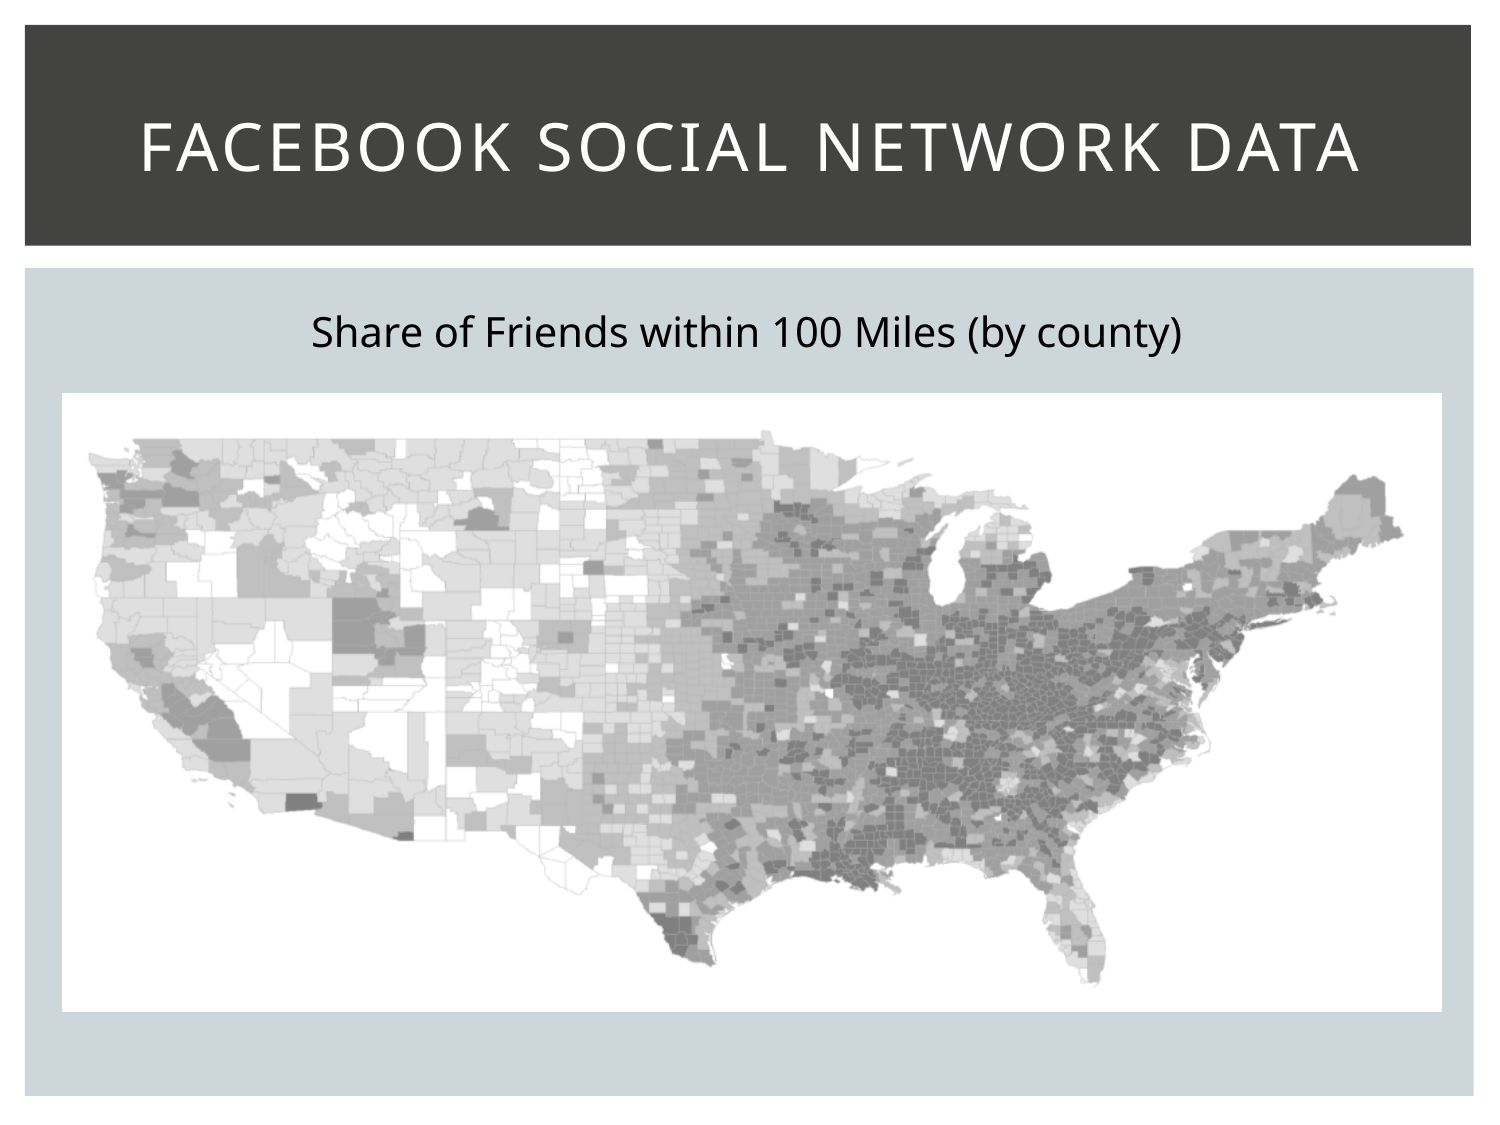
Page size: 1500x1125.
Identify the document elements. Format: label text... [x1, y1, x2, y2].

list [62, 340, 1442, 1065]
title Facebook Social Network Data [62, 58, 1438, 232]
text_box Share of Friends within 100 Miles (by county) [296, 298, 1198, 340]
